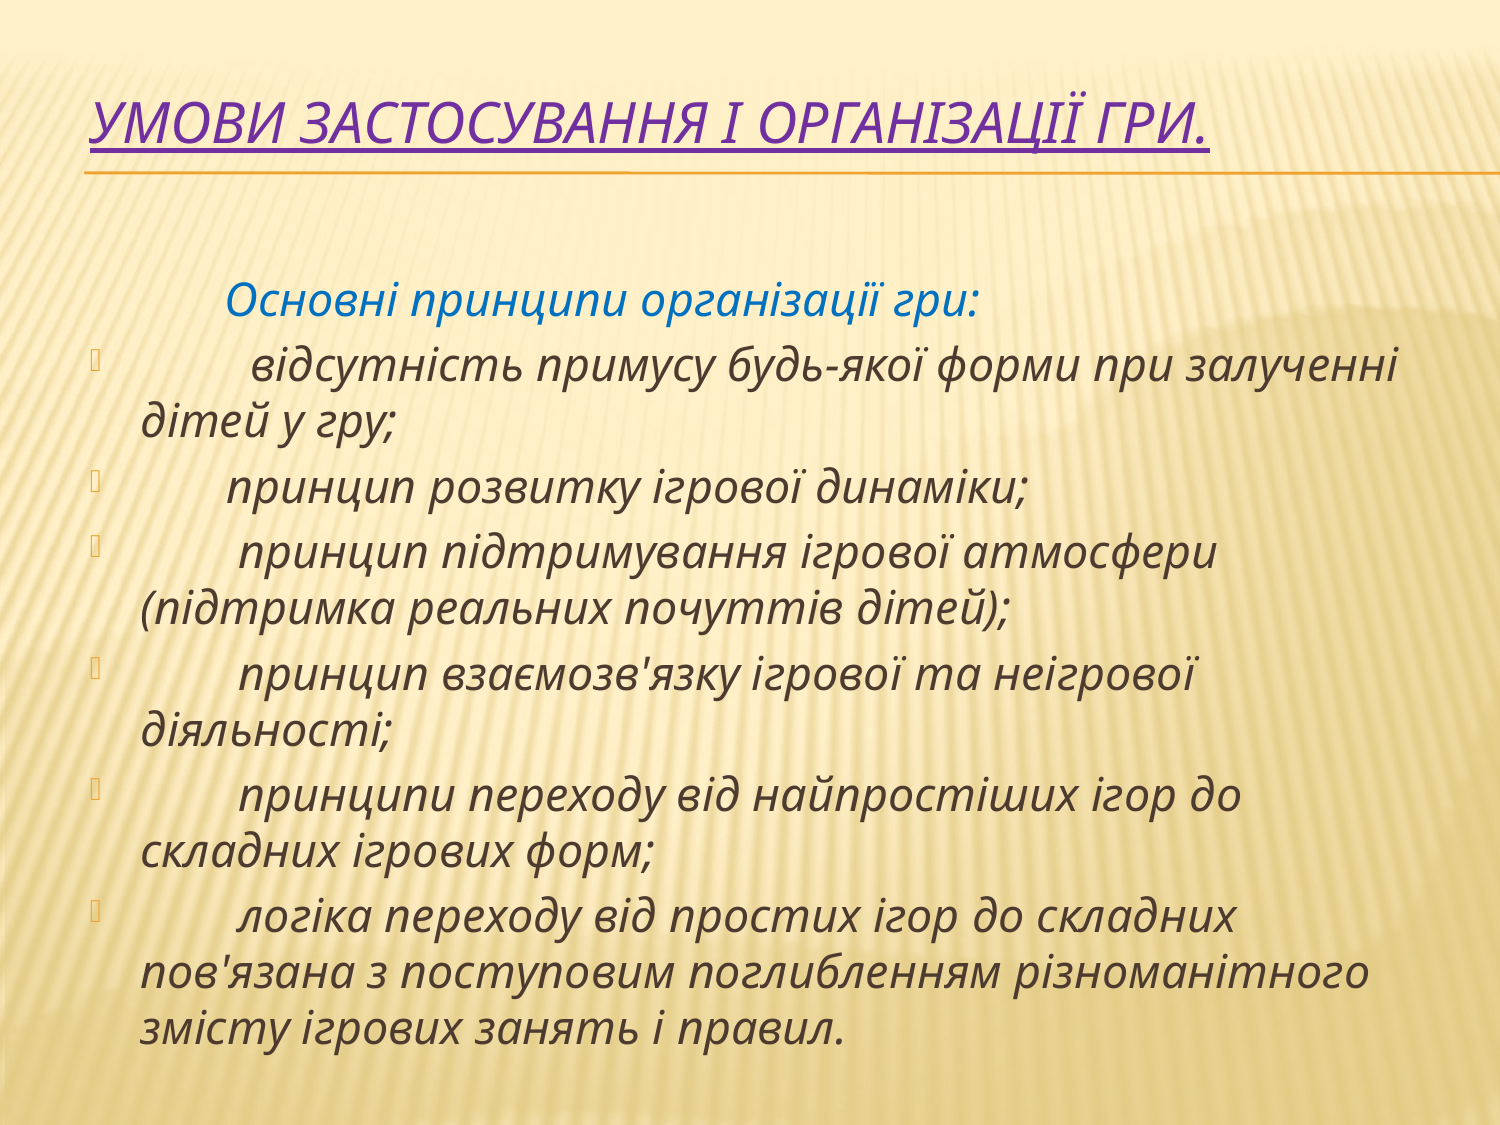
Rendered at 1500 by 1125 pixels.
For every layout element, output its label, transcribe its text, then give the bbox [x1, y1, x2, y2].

title Умови застосування і організації гри. [75, 78, 1425, 233]
list Основні принципи організації гри: відсутність примусу будь-якої форми при залученні дітей у гру; принцип розвитку ігрової динаміки; принцип підтримування ігрової атмосфери (підтримка реальних почуттів дітей); принцип взаємозв'язку ігрової та неігрової діяльності; принципи переходу від найпростіших ігор до складних ігрових форм; логіка переходу від простих ігор до складних пов'язана з поступовим поглибленням різноманітного змісту ігрових занять і правил. [75, 262, 1425, 1071]
